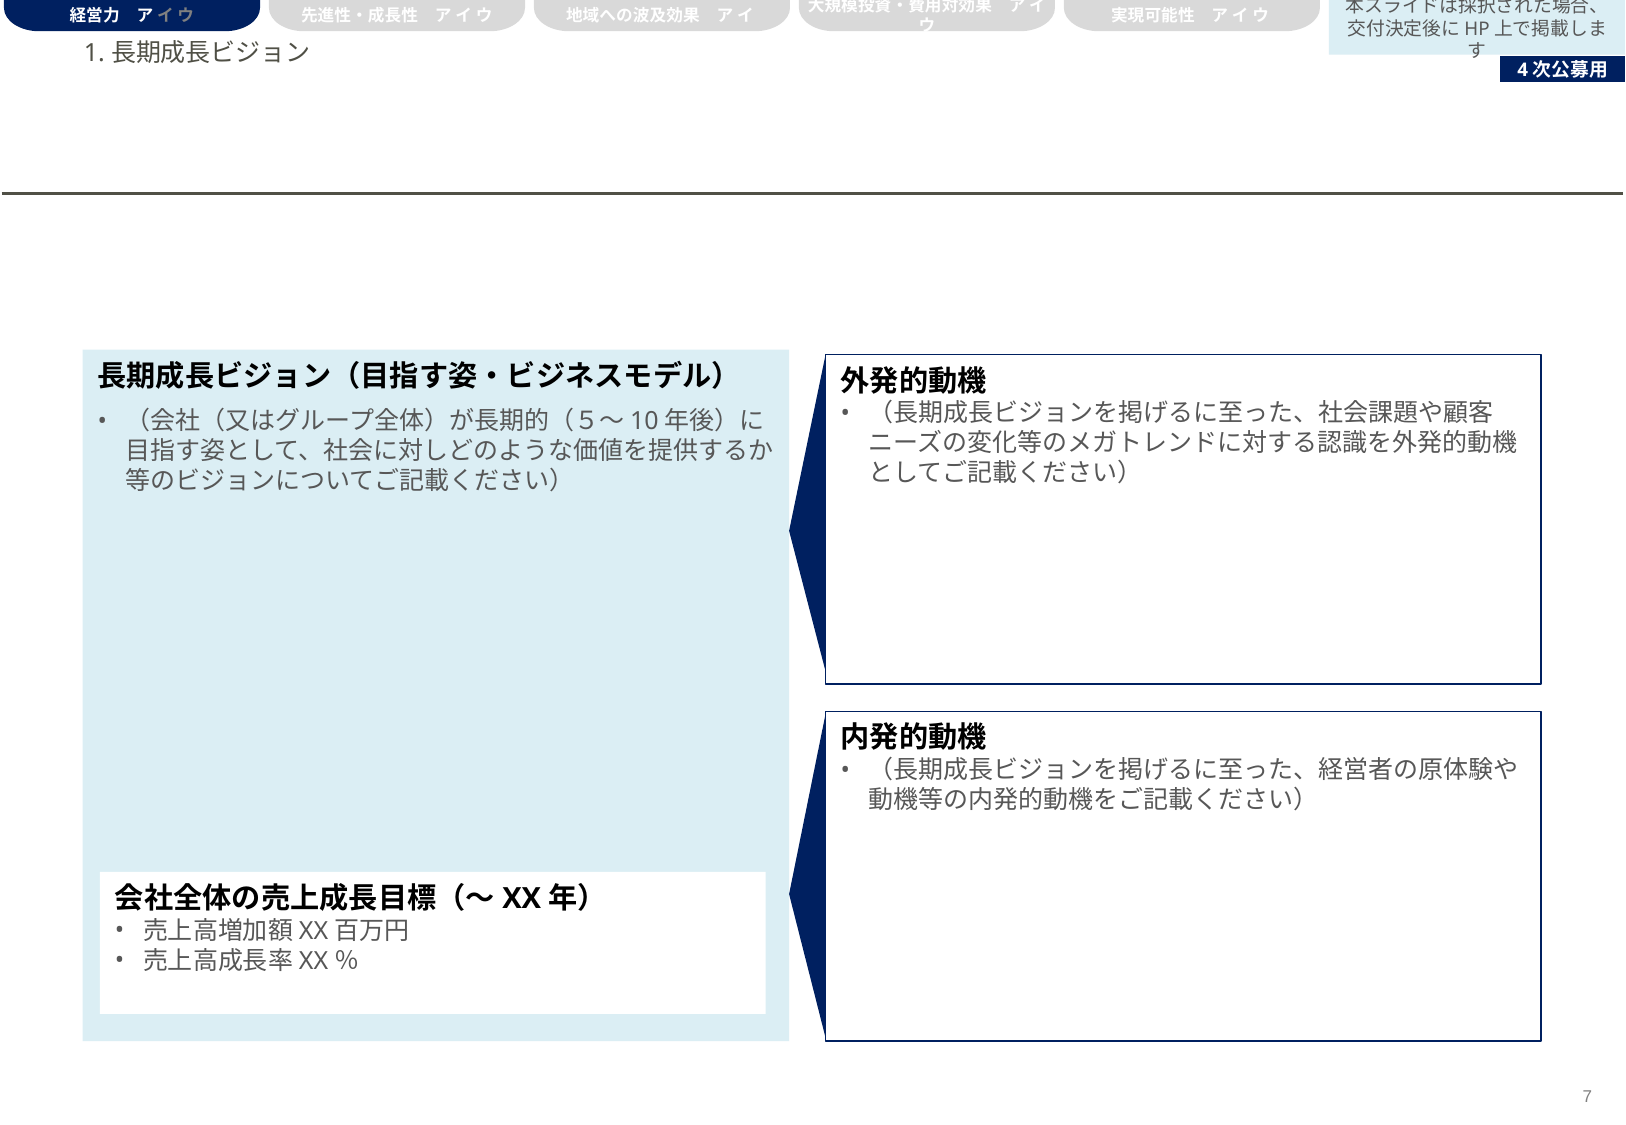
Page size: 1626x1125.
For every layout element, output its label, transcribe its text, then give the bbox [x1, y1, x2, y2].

text_box 大規模投資・費用対効果 ア イ ウ [798, 0, 1056, 33]
text_box 先進性・成長性 ア イ ウ [268, 0, 526, 33]
title 1.長期成長ビジョン [83, 39, 1542, 68]
text_box [788, 712, 827, 1039]
text_box 長期成長ビジョン（目指す姿・ビジネスモデル） （会社（又はグループ全体）が長期的（５～10年後）に目指す姿として、社会に対しどのような価値を提供するか等のビジョンについてご記載ください） [82, 349, 790, 1042]
text_box 会社全体の売上成長目標（～XX年） 売上高増加額XX百万円 売上高成長率XX％ [99, 871, 766, 1015]
text_box 地域への波及効果 ア イ [533, 0, 791, 33]
text_box [788, 353, 827, 673]
text_box 外発的動機 （長期成長ビジョンを掲げるに至った、社会課題や顧客ニーズの変化等のメガトレンドに対する認識を外発的動機としてご記載ください） [825, 354, 1542, 685]
text_box 内発的動機 （長期成長ビジョンを掲げるに至った、経営者の原体験や動機等の内発的動機をご記載ください） [825, 710, 1542, 1042]
text_box 本スライドは採択された場合、交付決定後にHP上で掲載します [1328, 0, 1625, 56]
text_box 経営力 ア イ ウ [3, 0, 261, 33]
text_box 実現可能性 ア イ ウ [1062, 0, 1321, 33]
